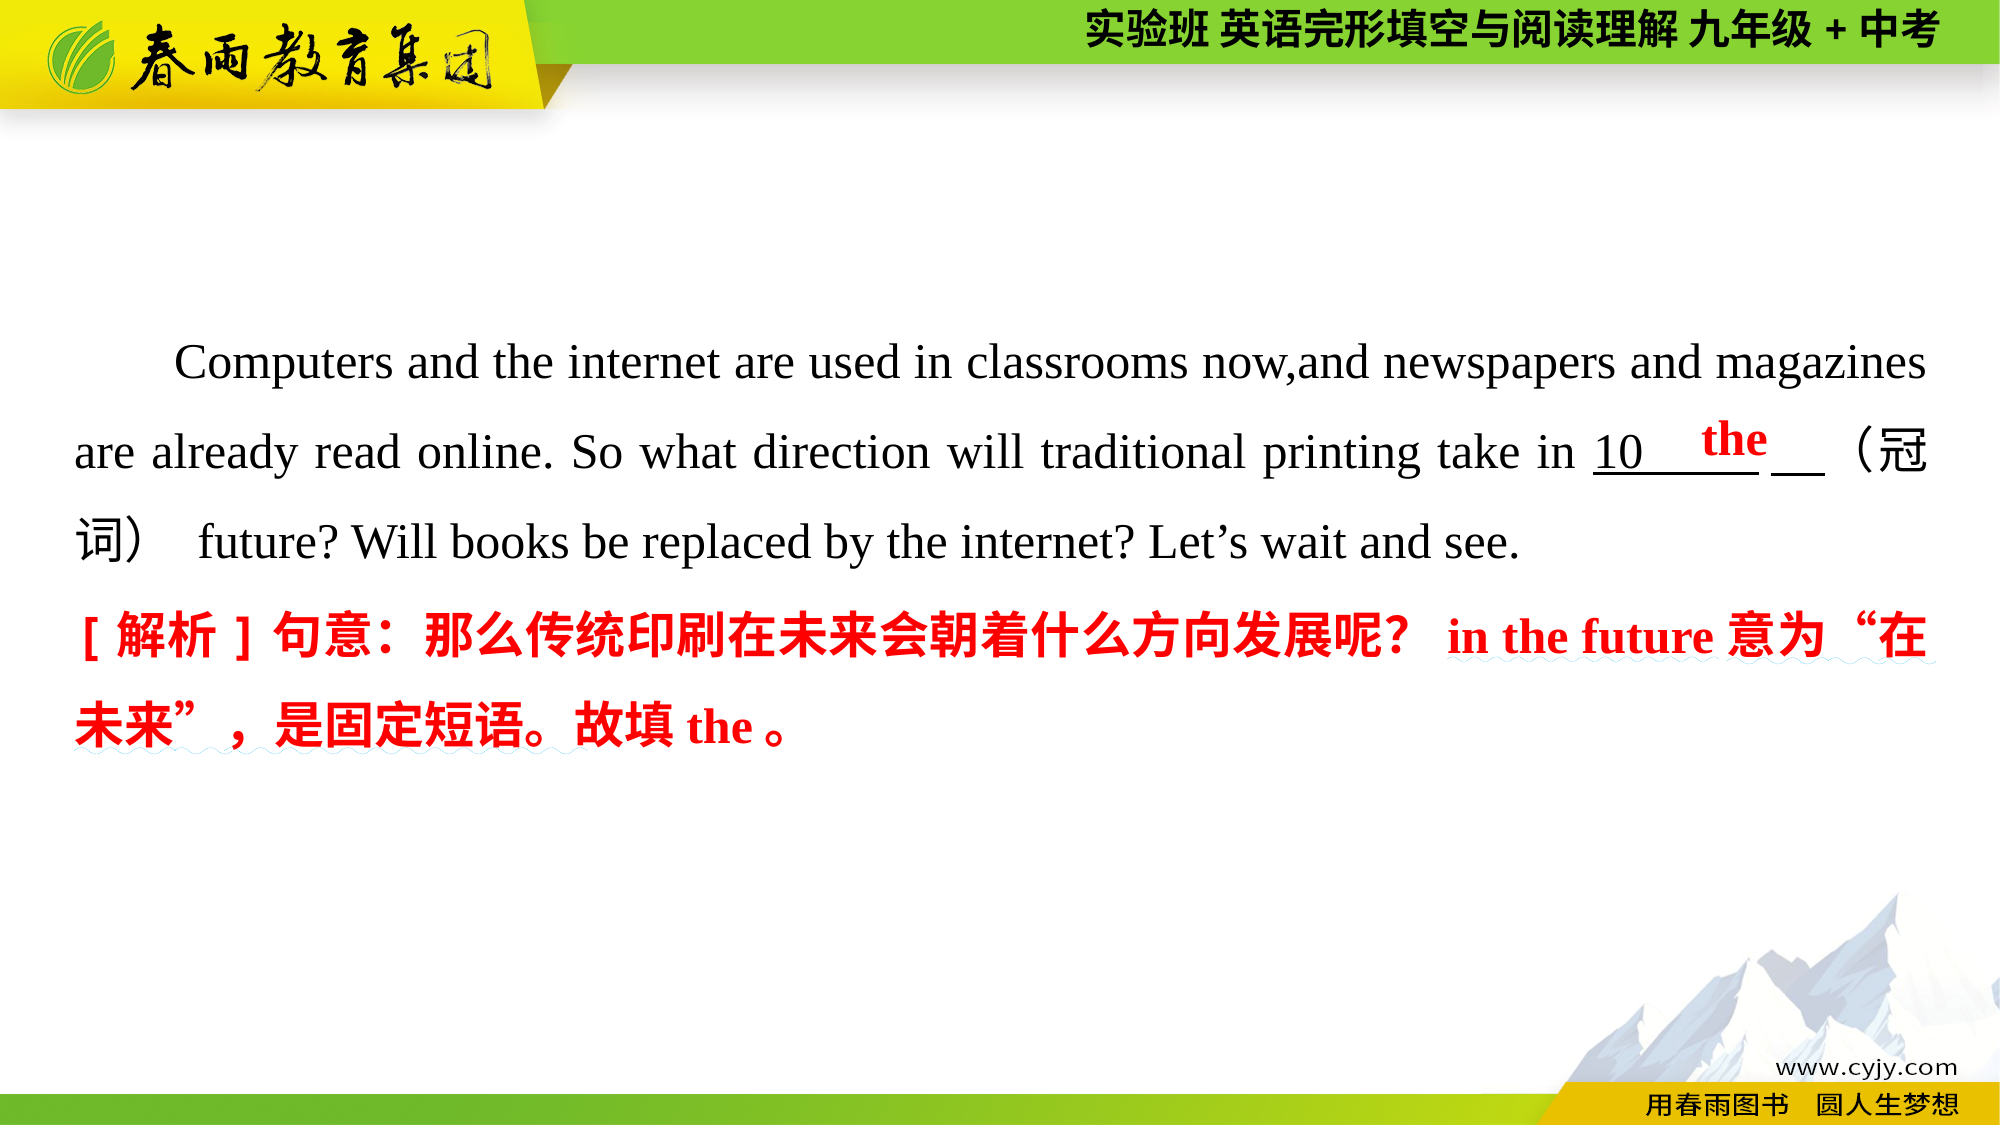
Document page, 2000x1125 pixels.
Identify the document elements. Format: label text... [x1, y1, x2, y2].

picture [0, 0, 2000, 1125]
text_box the [1686, 397, 1783, 473]
list Computers and the internet are used in classrooms now,and newspapers and magazines are already read online. So what direction will traditional printing take in 10 （冠词） future? Will books be replaced by the internet? Let’s wait and see. [59, 291, 1944, 579]
text_box [解析]句意：那么传统印刷在未来会朝着什么方向发展呢？in the future意为“在未来”，是固定短语。故填the。 [59, 579, 1944, 761]
